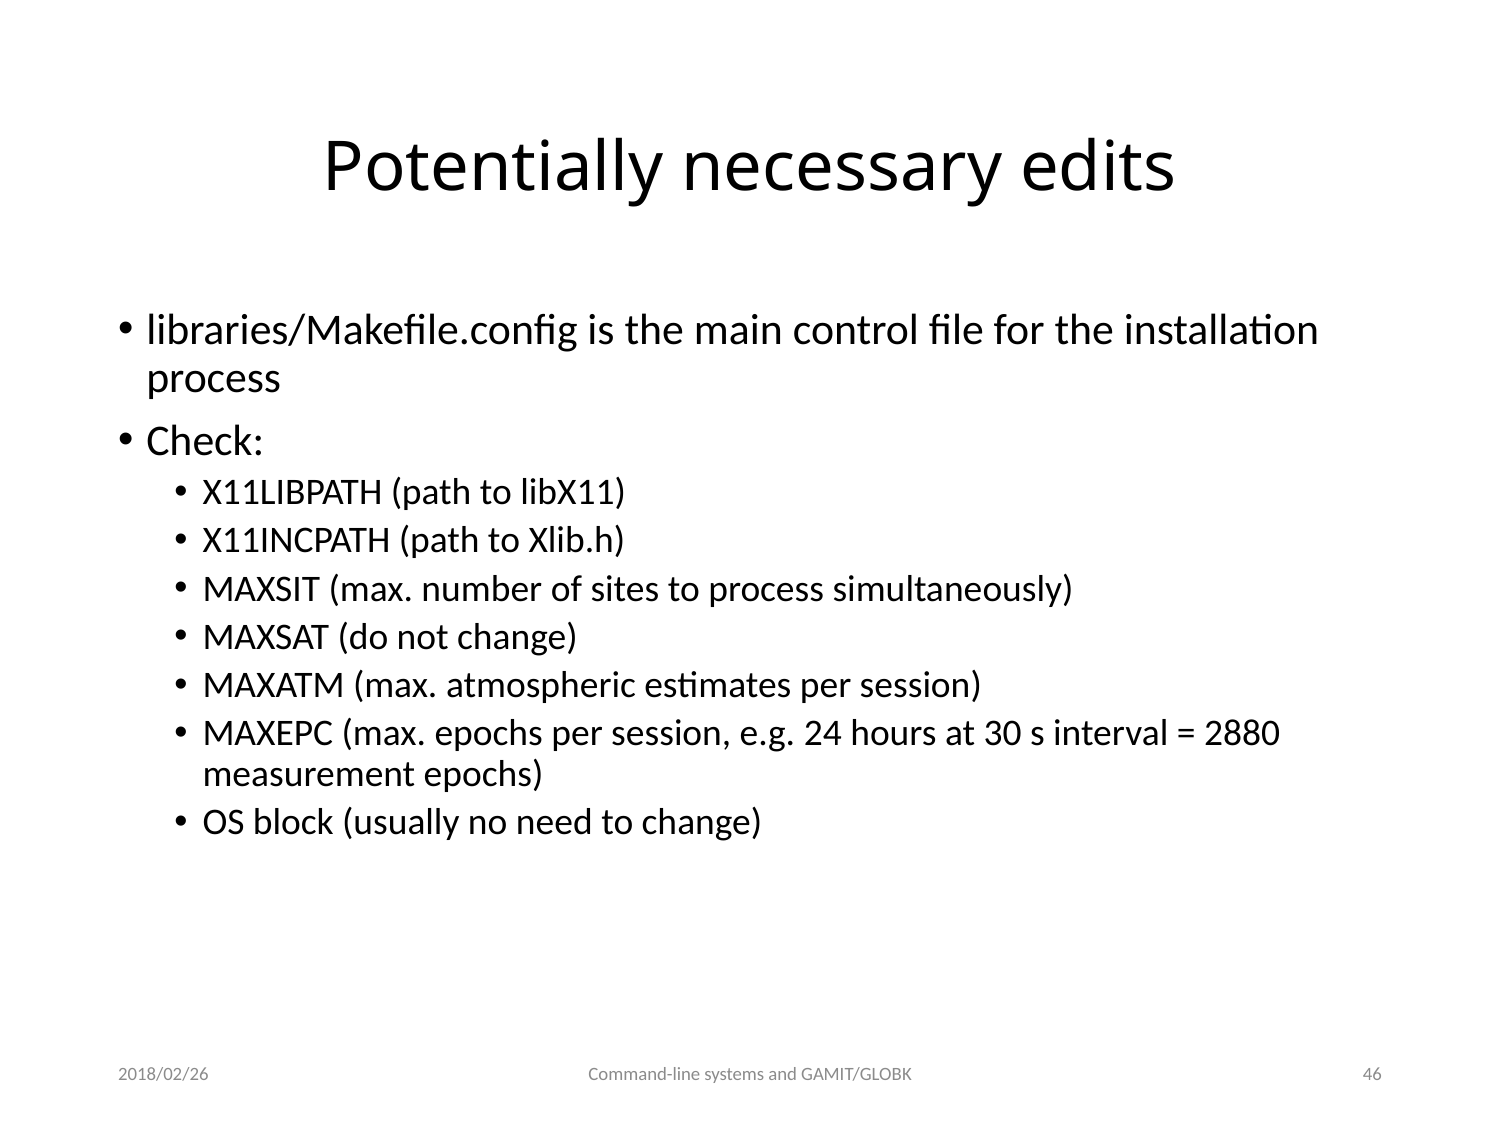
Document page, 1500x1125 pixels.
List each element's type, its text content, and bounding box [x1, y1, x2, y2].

slide_number 45 [1059, 1042, 1397, 1103]
title Potentially necessary edits [103, 59, 1397, 278]
list libraries/Makefile.config is the main control file for the installation process Check: X11LIBPATH (path to libX11) X11INCPATH (path to Xlib.h) MAXSIT (max. number of sites to process simultaneously) MAXSAT (do not change) MAXATM (max. atmospheric estimates per session) MAXEPC (max. epochs per session, e.g. 24 hours at 30 s interval = 2880 measurement epochs) OS block (usually no need to change) [103, 299, 1397, 1014]
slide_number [103, 1042, 441, 1103]
footer Command-line systems and GAMIT/GLOBK [496, 1042, 1004, 1103]
